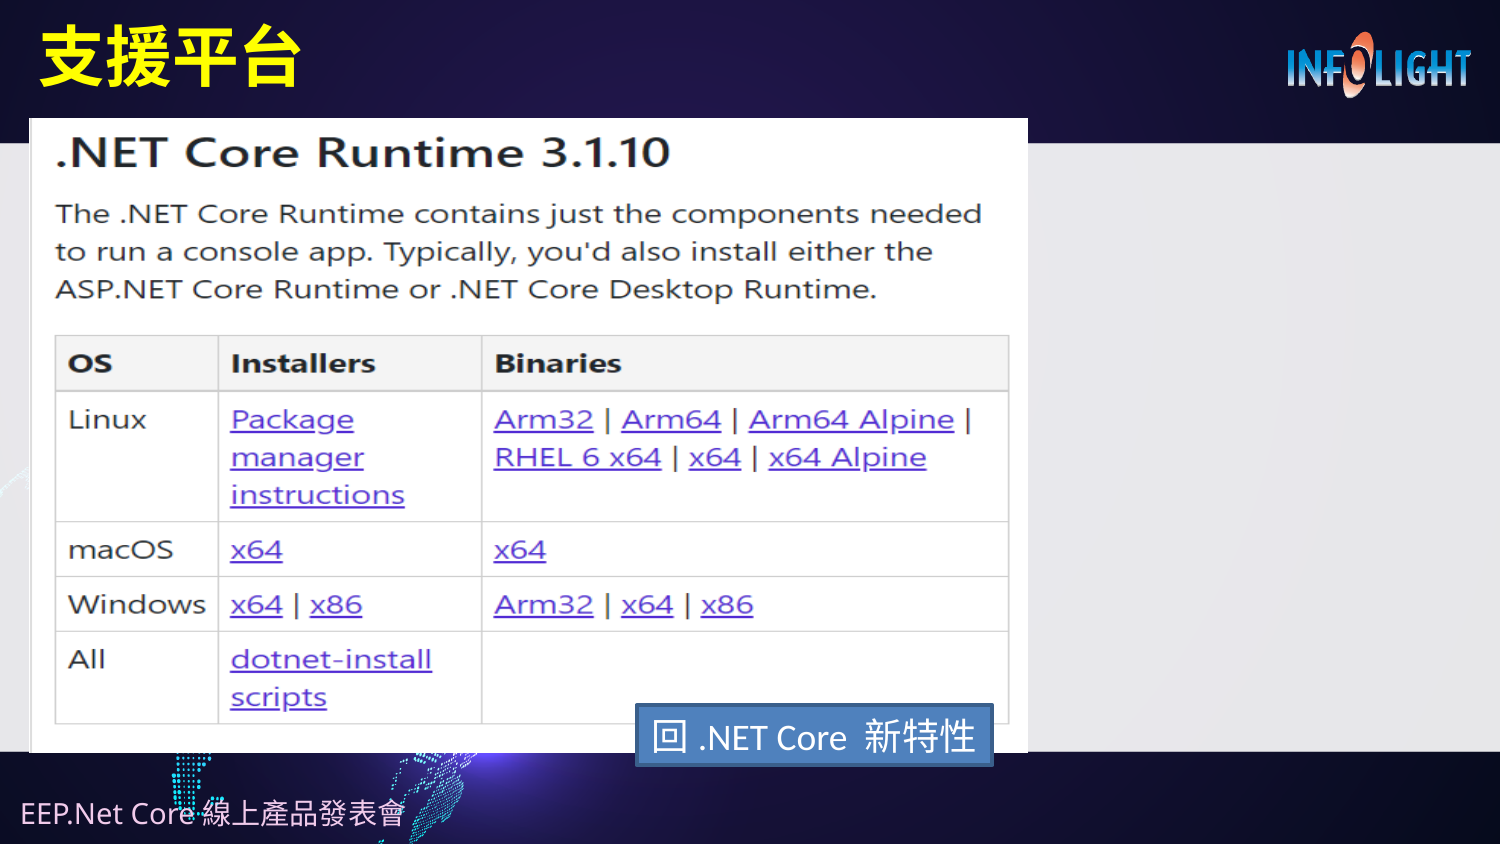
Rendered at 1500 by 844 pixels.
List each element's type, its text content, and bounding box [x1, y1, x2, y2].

picture [0, 0, 1500, 844]
text_box 回.NET Core 新特性 [635, 760, 994, 767]
title 支援平台 [23, 0, 1374, 126]
